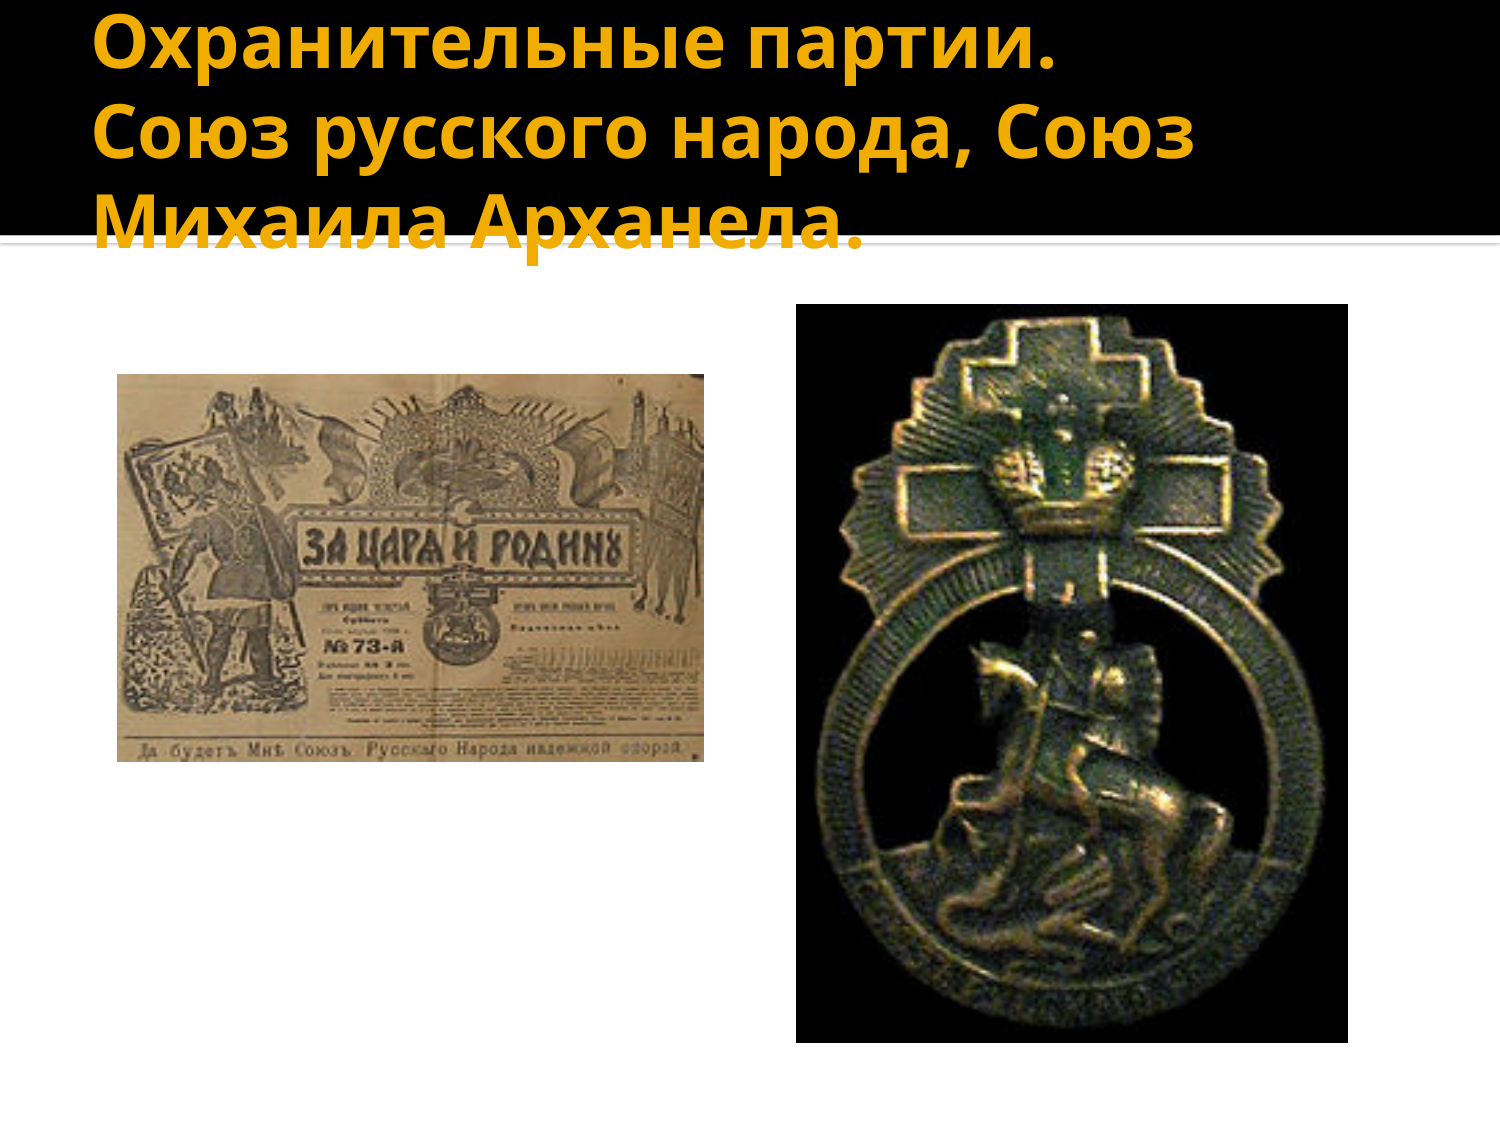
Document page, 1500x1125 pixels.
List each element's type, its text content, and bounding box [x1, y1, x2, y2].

title Охранительные партии. Союз русского народа, Союз Михаила Арханела. [75, 25, 1425, 231]
picture [796, 304, 1348, 1043]
picture [117, 374, 704, 762]
